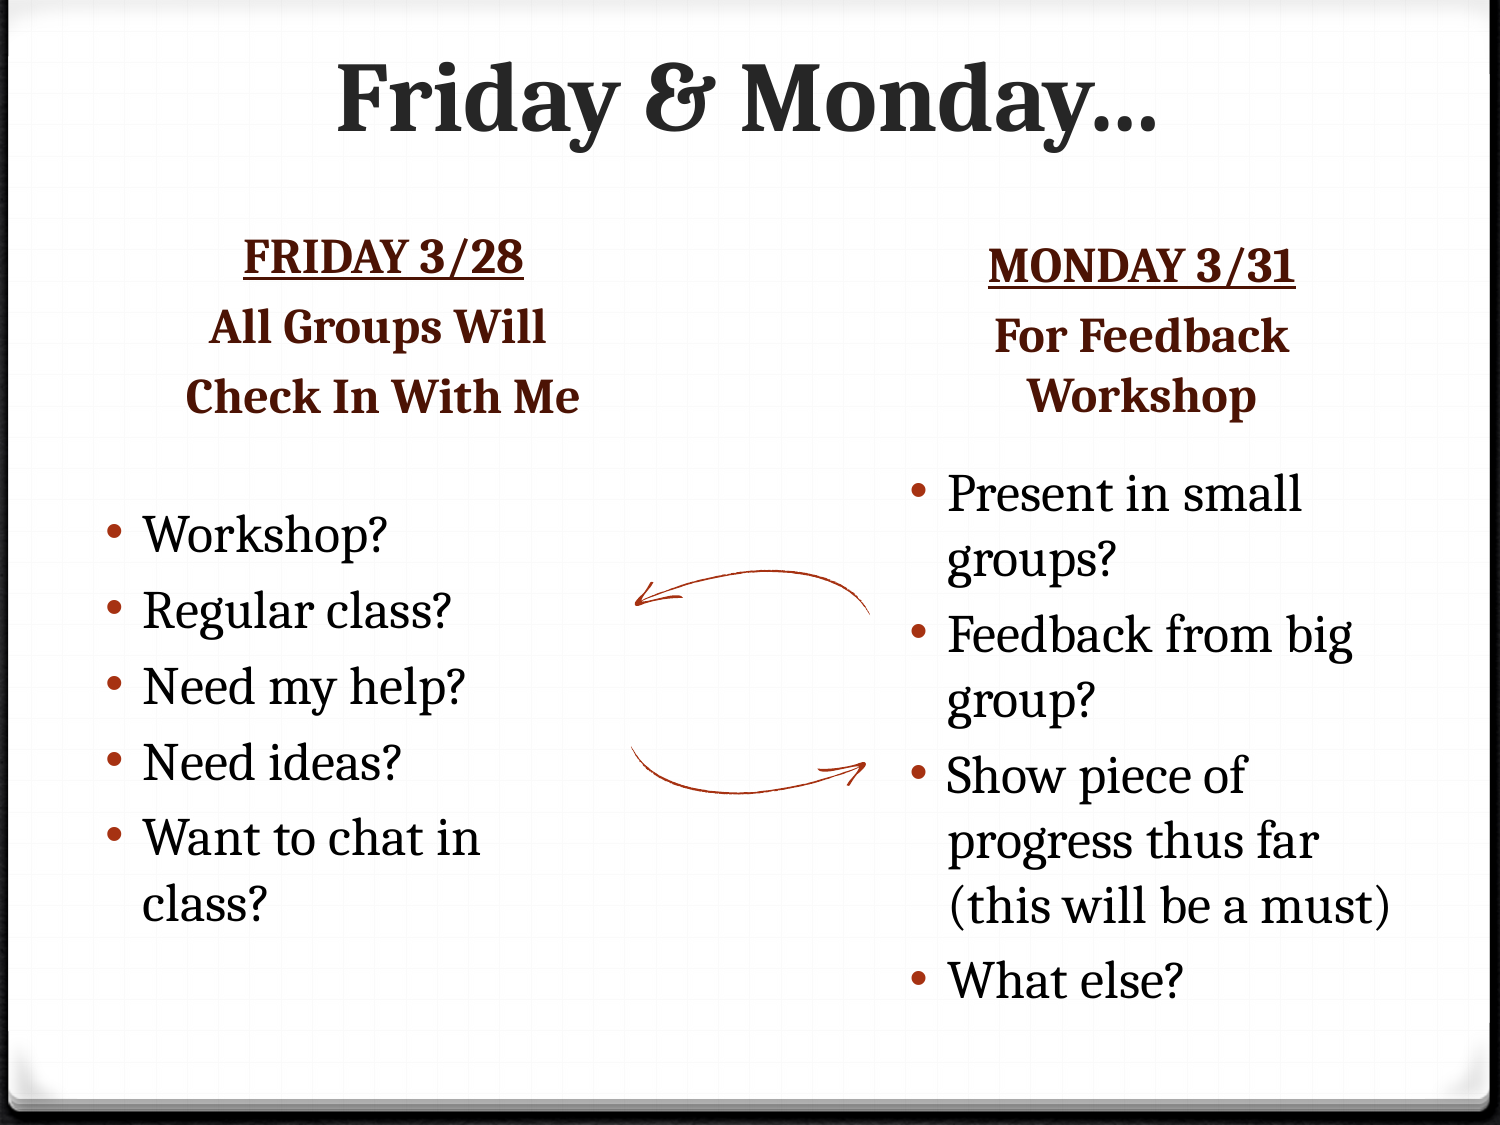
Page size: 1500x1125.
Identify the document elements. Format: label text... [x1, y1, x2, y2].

list Workshop? Regular class? Need my help? Need ideas? Want to chat in class? [90, 490, 618, 1024]
list FRIDAY 3/28 All Groups Will Check In With Me [90, 215, 677, 432]
list MONDAY 3/31 For Feedback Workshop [894, 238, 1390, 431]
title Friday & Monday… [90, 30, 1410, 153]
list Present in small groups? Feedback from big group? Show piece of progress thus far (this will be a must) What else? [894, 450, 1436, 1024]
picture [0, 0, 1500, 1125]
